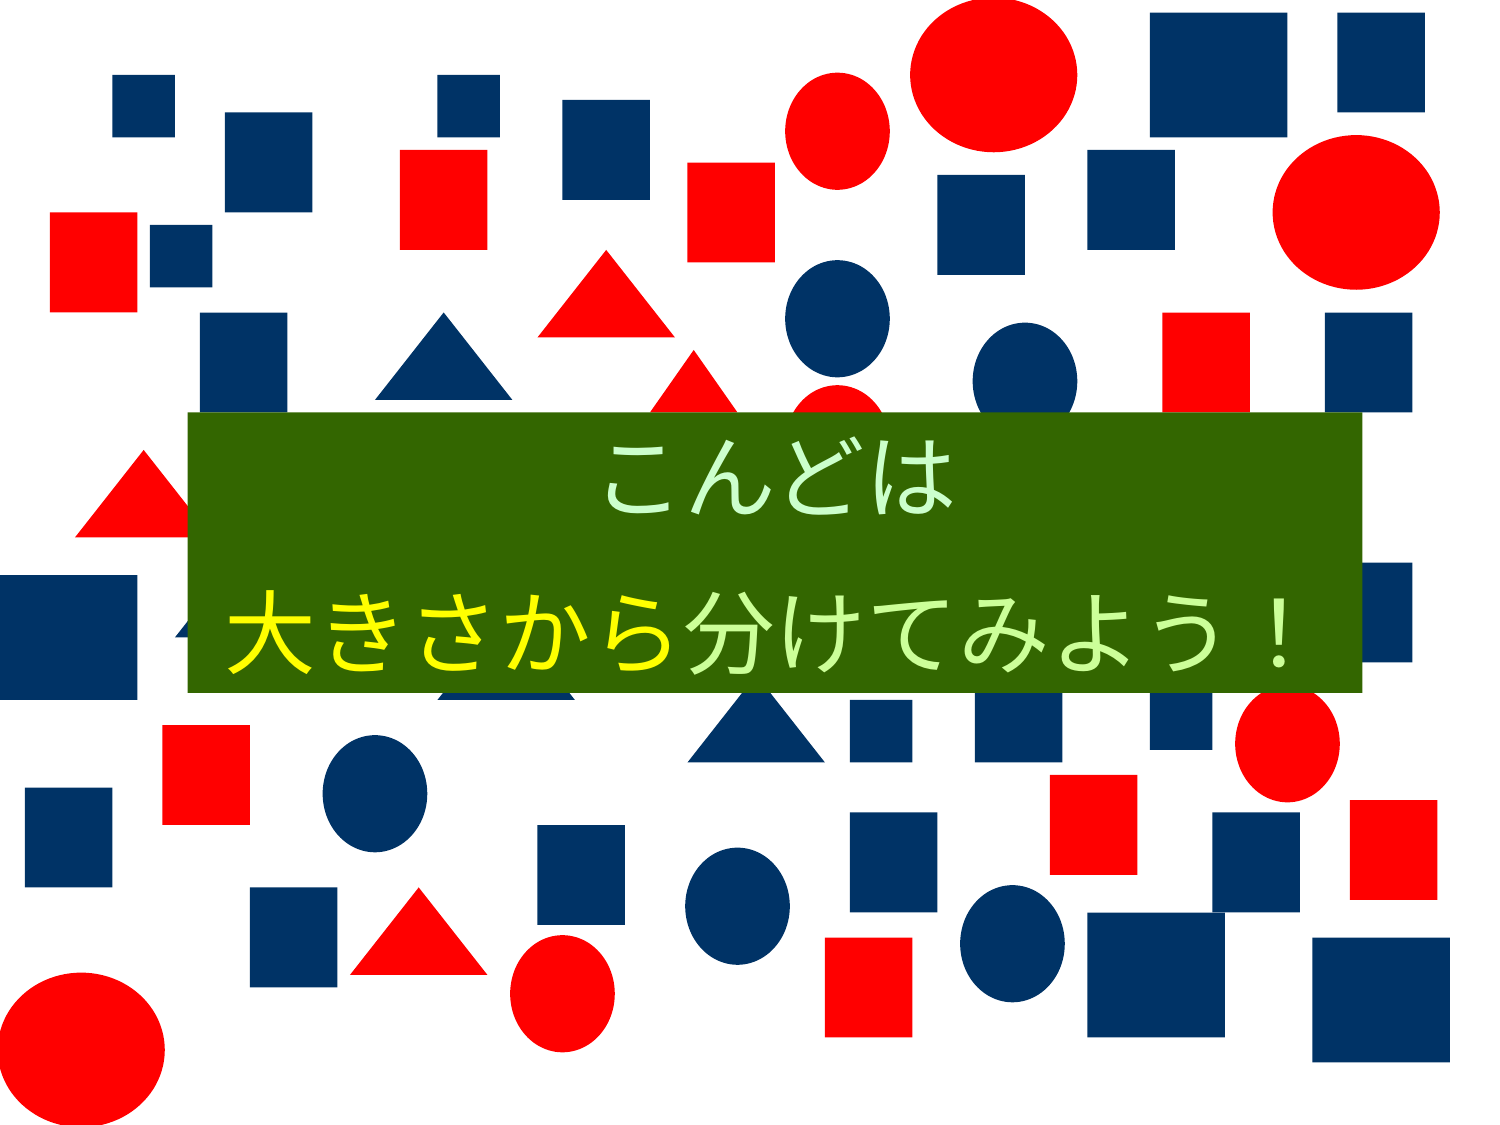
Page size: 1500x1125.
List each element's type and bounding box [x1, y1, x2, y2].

text_box [0, 0, 1451, 1125]
